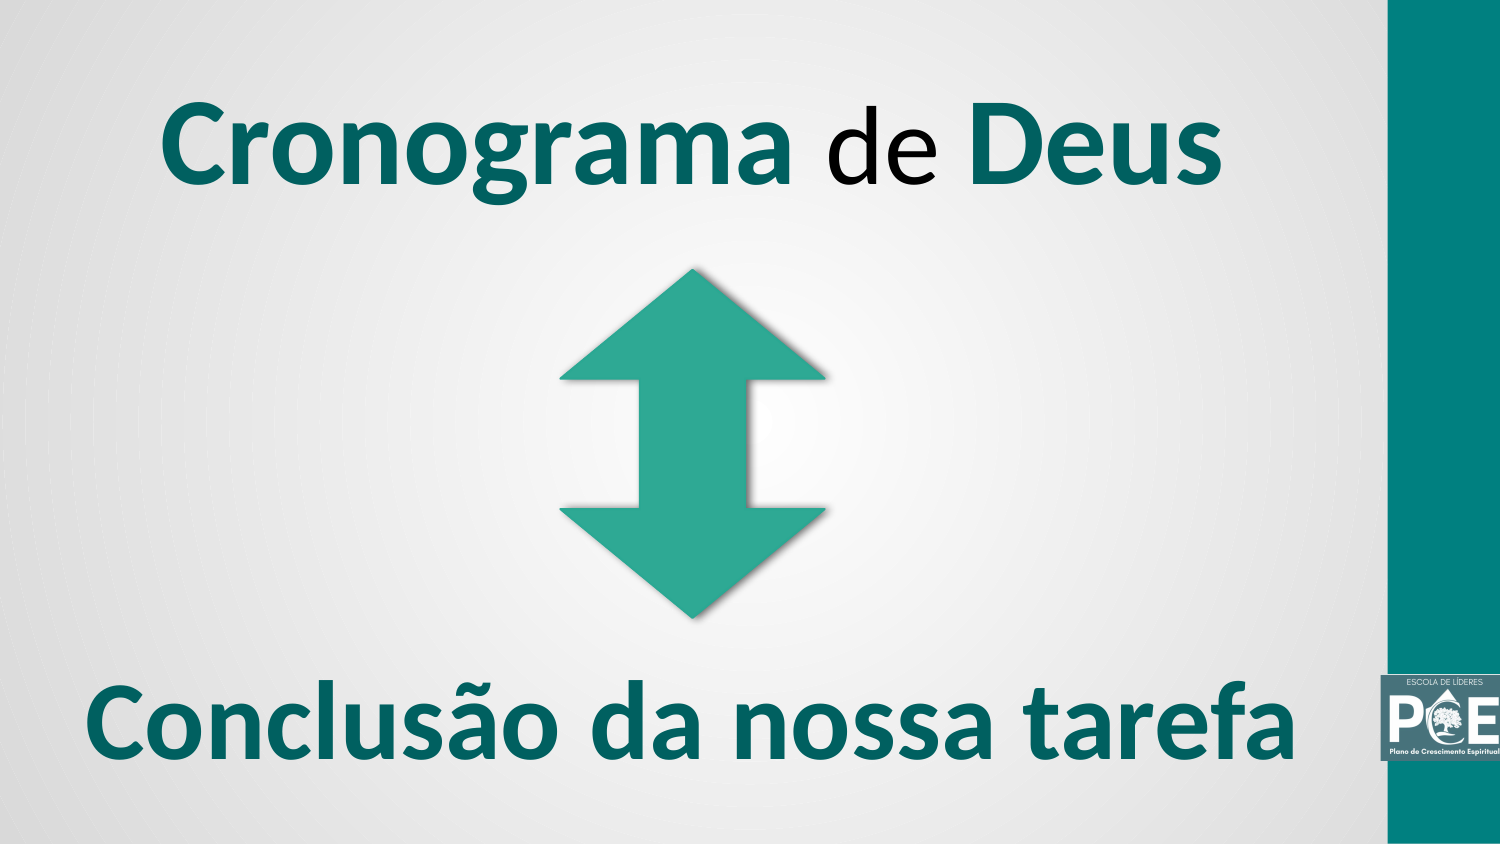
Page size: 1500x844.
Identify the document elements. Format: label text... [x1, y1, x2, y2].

text_box [560, 269, 825, 618]
picture [1380, 674, 1500, 761]
text_box Cronograma de Deus [44, 52, 1341, 217]
text_box Conclusão da nossa tarefa [44, 627, 1341, 793]
